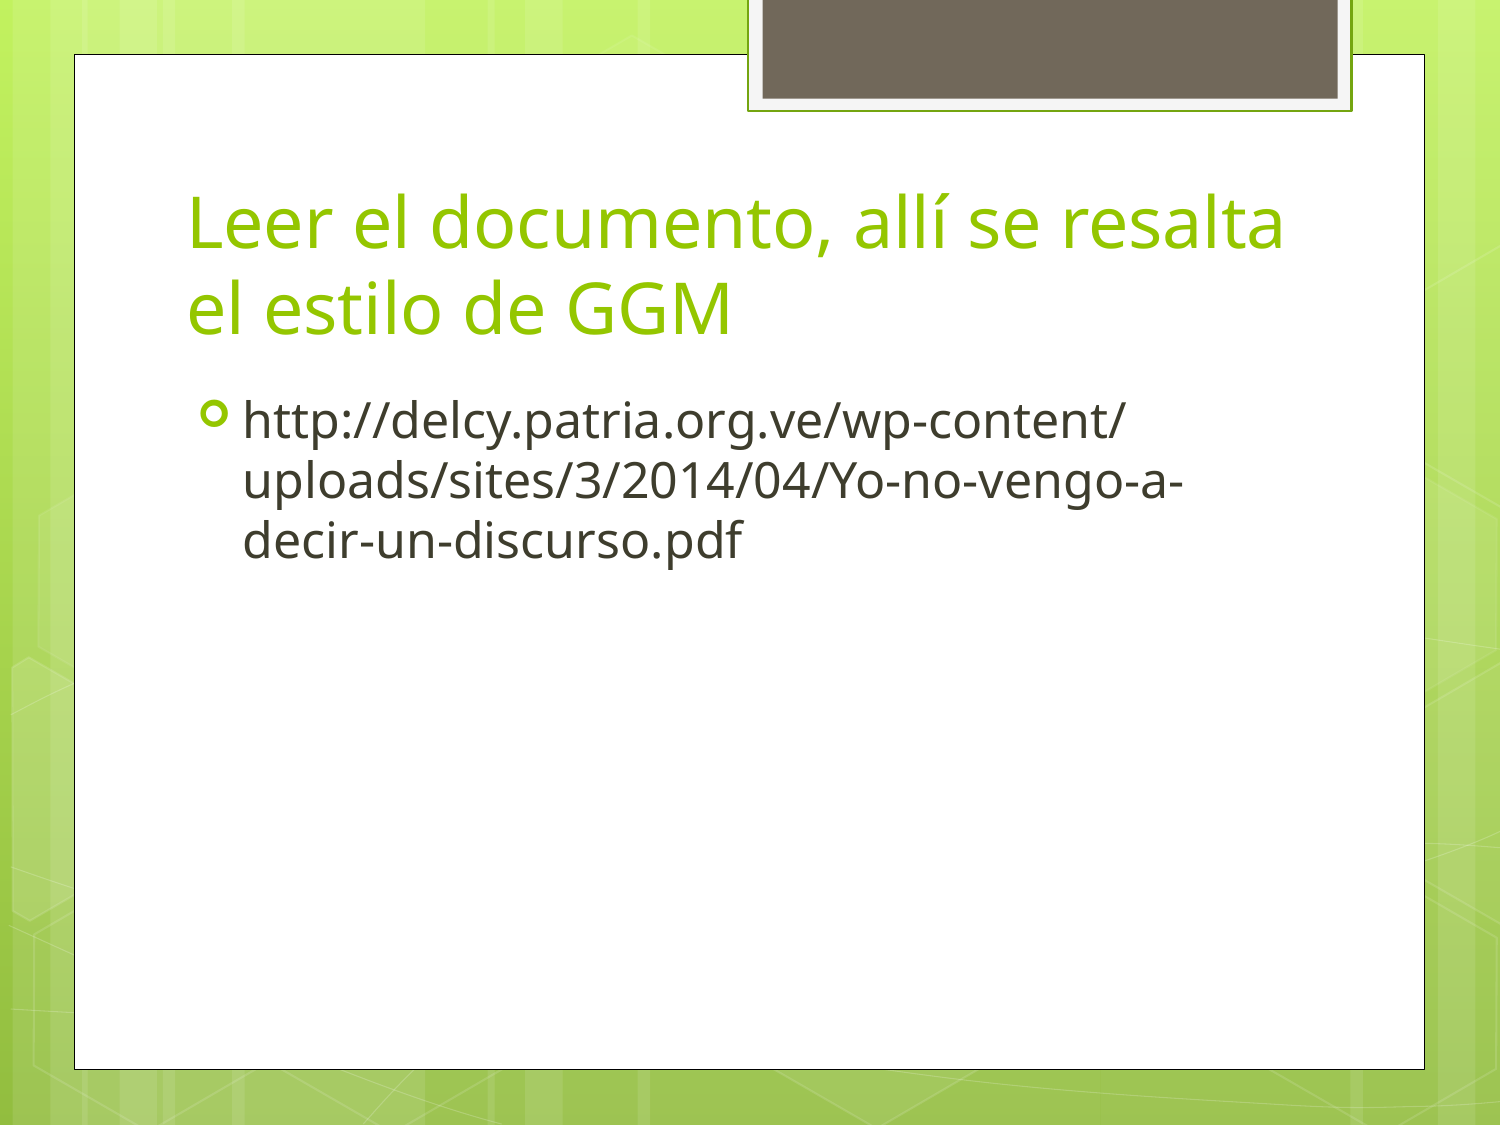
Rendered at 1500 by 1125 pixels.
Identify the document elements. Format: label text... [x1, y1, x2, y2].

title Leer el documento, allí se resalta el estilo de GGM [171, 168, 1324, 357]
list http://delcy.patria.org.ve/wp-content/uploads/sites/3/2014/04/Yo-no-vengo-a-decir-un-discurso.pdf [171, 381, 1283, 957]
